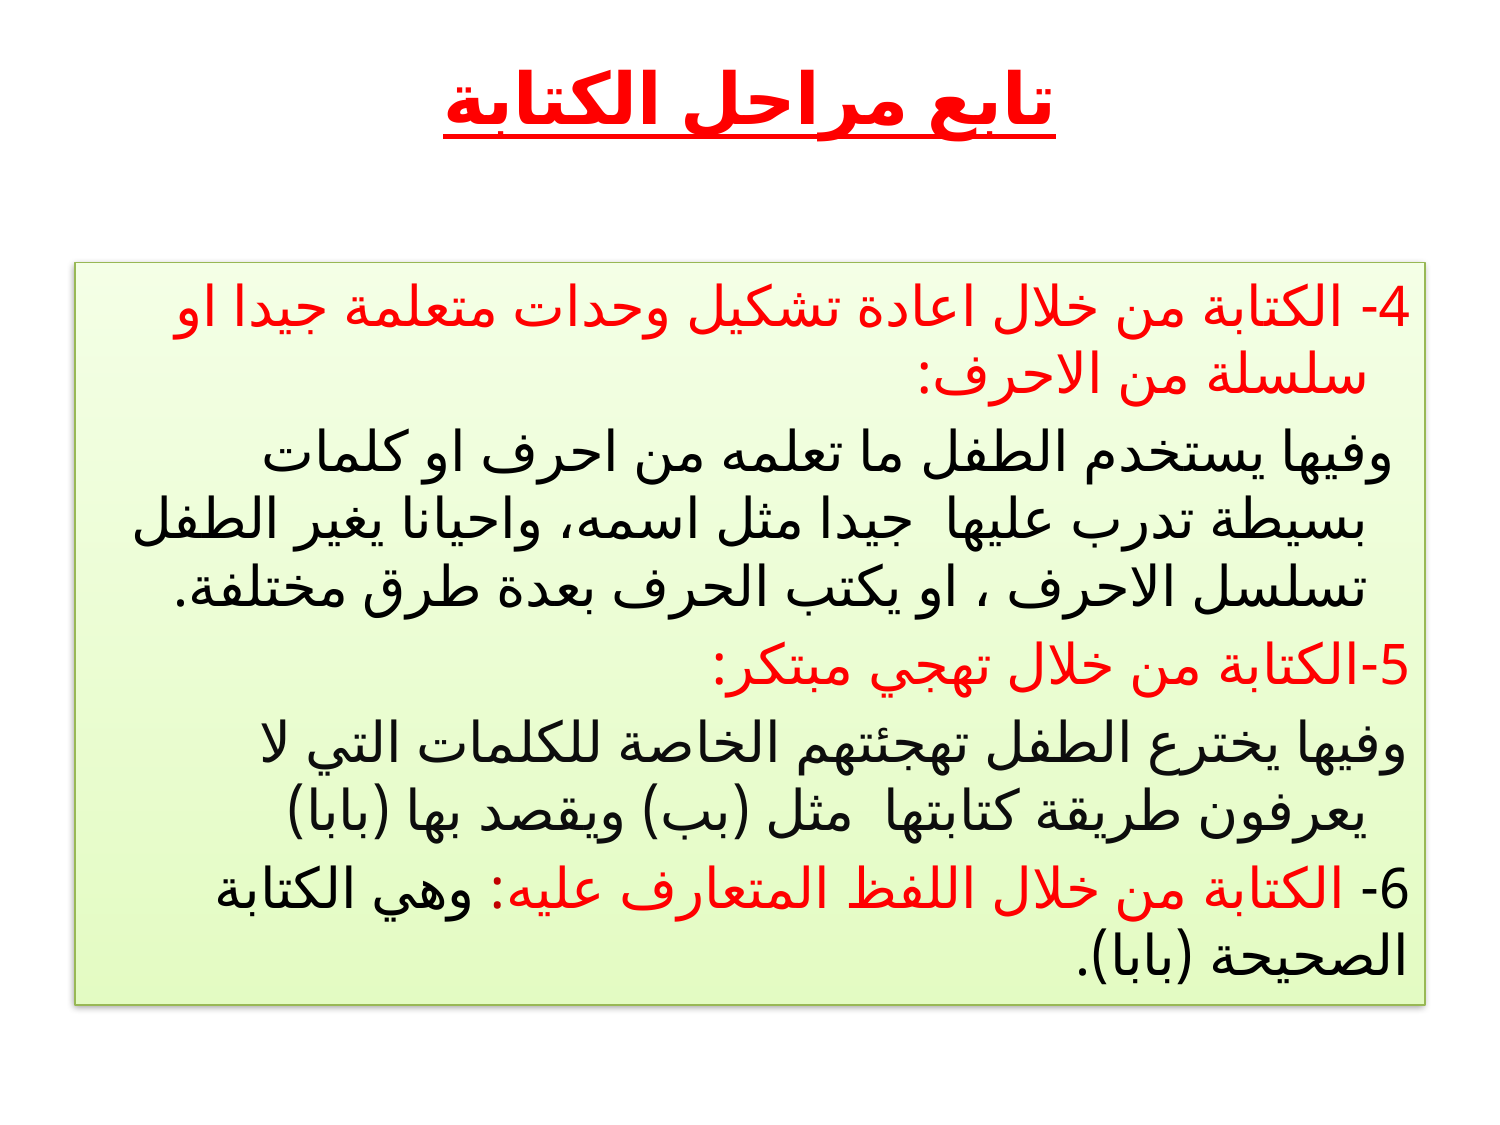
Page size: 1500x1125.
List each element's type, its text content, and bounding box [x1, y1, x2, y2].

list 4- الكتابة من خلال اعادة تشكيل وحدات متعلمة جيدا او سلسلة من الاحرف: وفيها يستخدم الطفل ما تعلمه من احرف او كلمات بسيطة تدرب عليها جيدا مثل اسمه، واحيانا يغير الطفل تسلسل الاحرف ، او يكتب الحرف بعدة طرق مختلفة. 5-الكتابة من خلال تهجي مبتكر: وفيها يخترع الطفل تهجئتهم الخاصة للكلمات التي لا يعرفون طريقة كتابتها مثل (بب) ويقصد بها (بابا) 6- الكتابة من خلال اللفظ المتعارف عليه: وهي الكتابة الصحيحة (بابا). [74, 262, 1426, 1006]
title تابع مراحل الكتابة [75, 45, 1425, 233]
